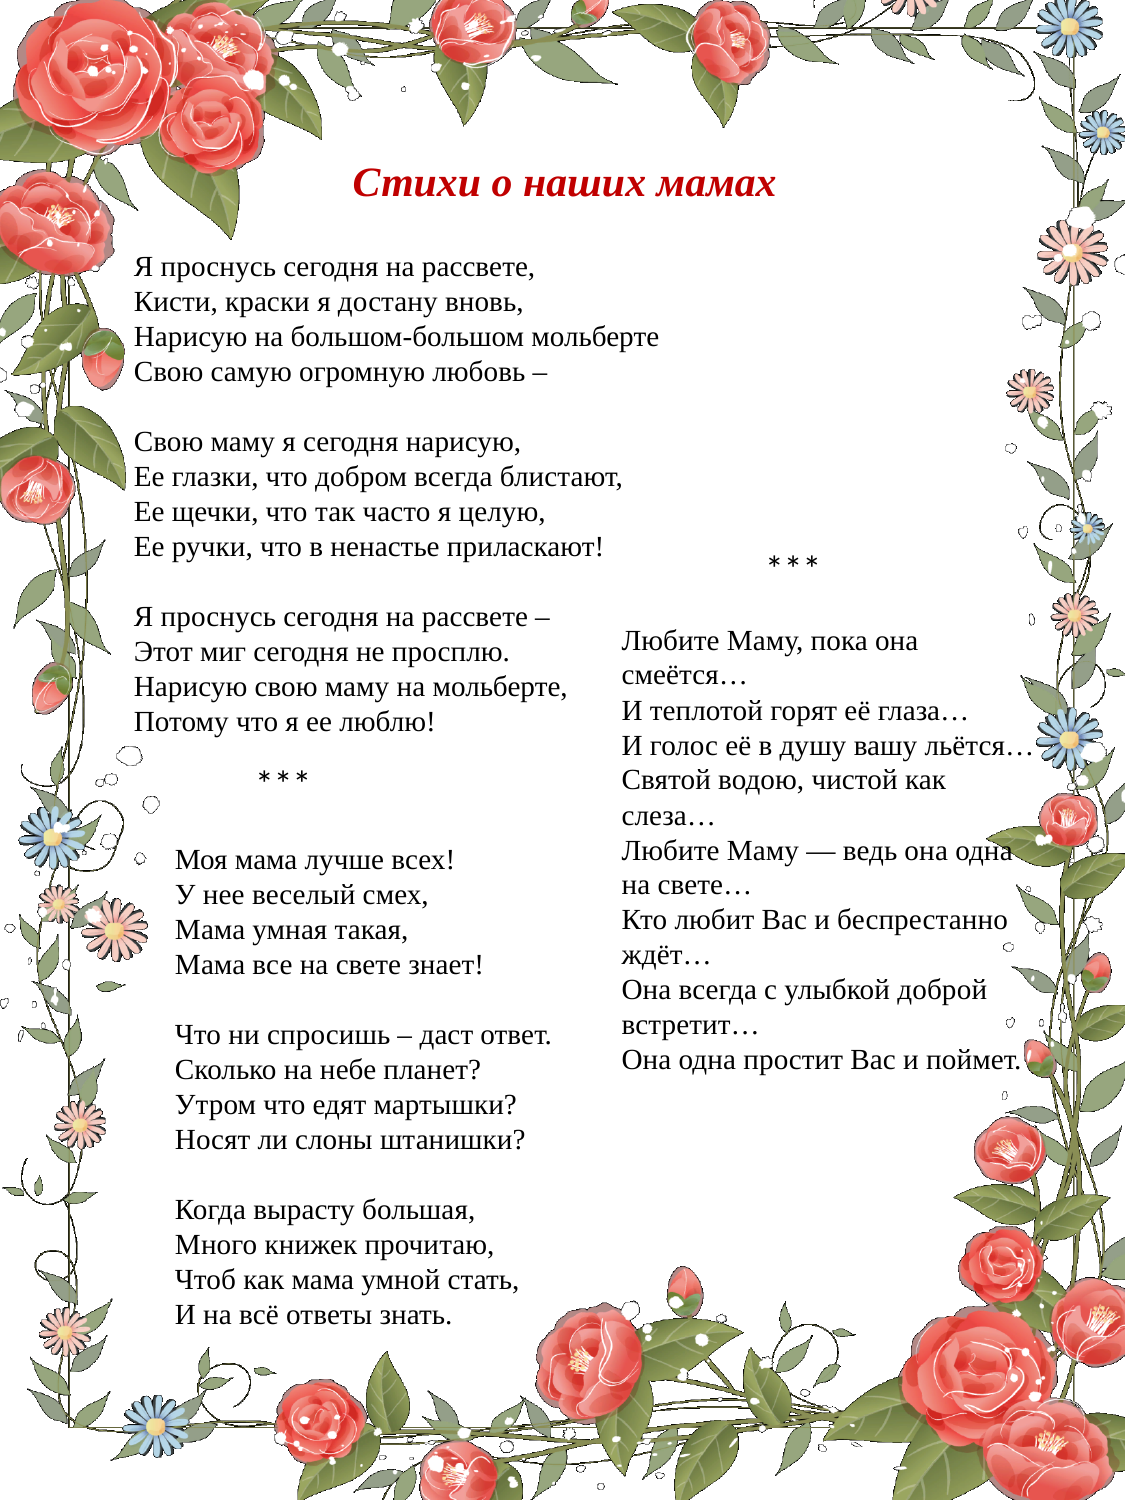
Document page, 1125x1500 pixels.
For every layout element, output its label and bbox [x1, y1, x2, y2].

text_box [0, 0, 1125, 1500]
